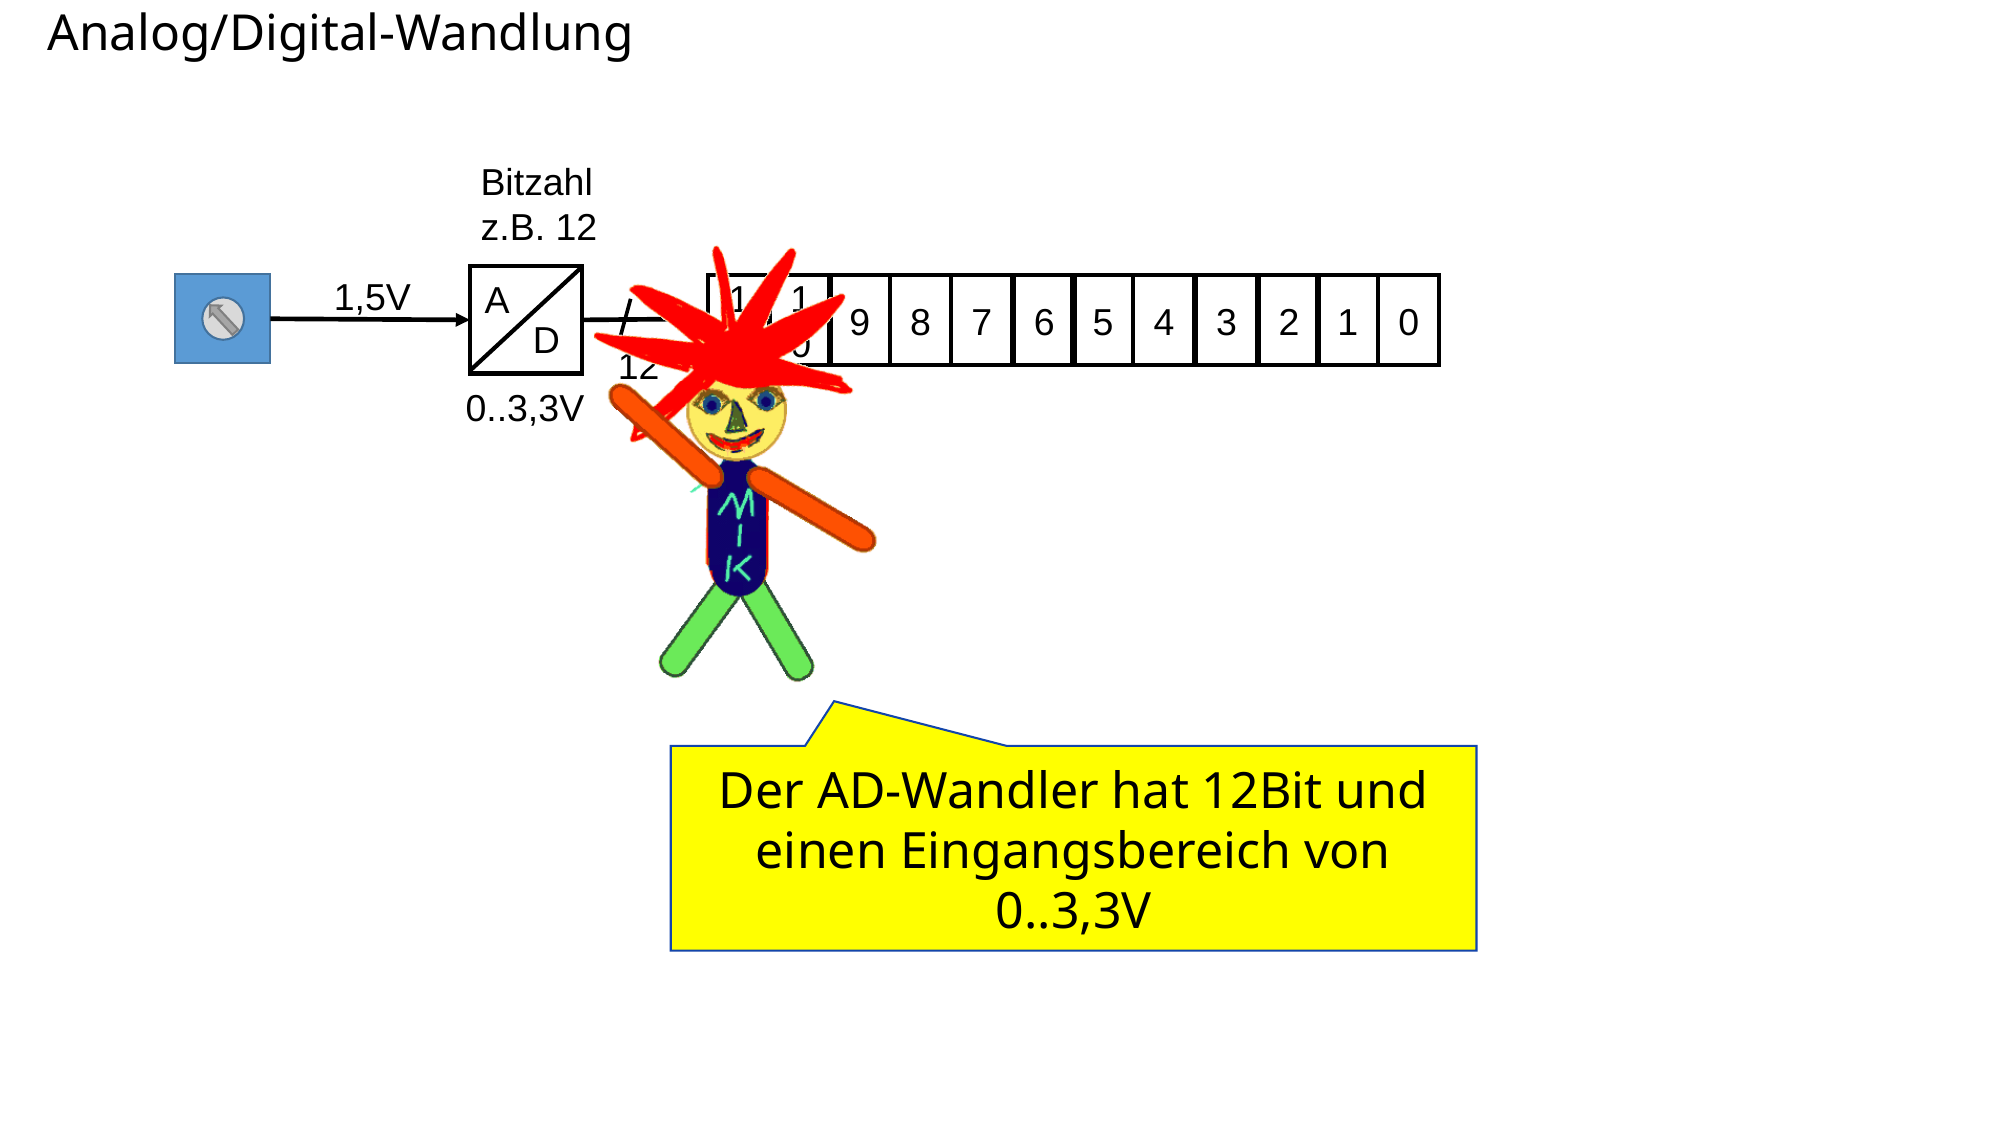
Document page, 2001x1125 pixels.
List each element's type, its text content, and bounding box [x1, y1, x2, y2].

text_box 3 [1195, 274, 1257, 366]
title Analog/Digital-Wandlung [0, 0, 682, 69]
text_box Bitzahl z.B. 12 [465, 150, 622, 256]
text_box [469, 266, 575, 374]
text_box 5 [1071, 274, 1132, 366]
text_box 6 [1013, 274, 1071, 366]
text_box 0 [1377, 274, 1440, 366]
text_box 1,5V [286, 265, 459, 318]
text_box 1 [1316, 274, 1377, 366]
text_box 7 [952, 274, 1013, 366]
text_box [175, 274, 271, 364]
picture [575, 230, 891, 694]
text_box 0..3,3V [450, 376, 575, 436]
text_box 4 [1132, 274, 1195, 366]
text_box 1,5V [286, 320, 459, 326]
text_box Der AD-Wandler hat 12Bit und einen Eingangsbereich von 0..3,3V [669, 699, 1478, 952]
text_box 8 [891, 274, 952, 366]
text_box 2 [1257, 274, 1316, 366]
